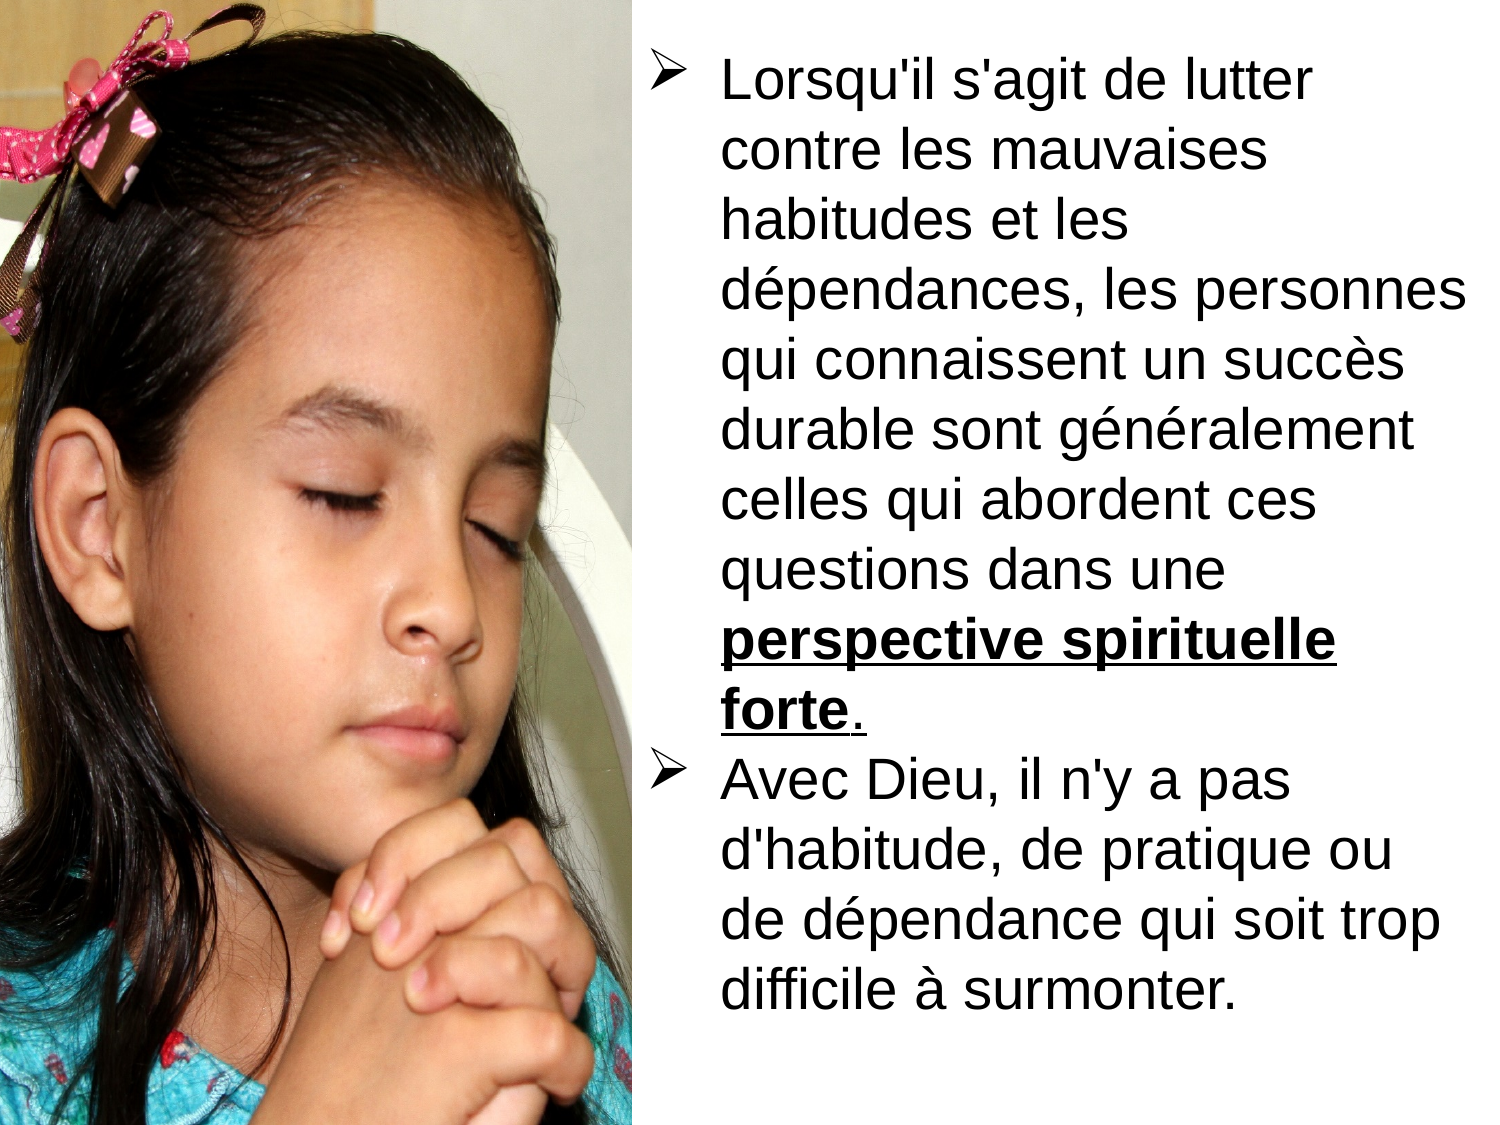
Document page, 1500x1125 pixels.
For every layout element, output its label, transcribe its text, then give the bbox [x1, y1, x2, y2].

picture [0, 0, 1500, 1125]
text_box Lorsqu'il s'agit de lutter contre les mauvaises habitudes et les dépendances, les personnes qui connaissent un succès durable sont généralement celles qui abordent ces questions dans une perspective spirituelle forte. Avec Dieu, il n'y a pas d'habitude, de pratique ou de dépendance qui soit trop difficile à surmonter. [635, 33, 1488, 1029]
